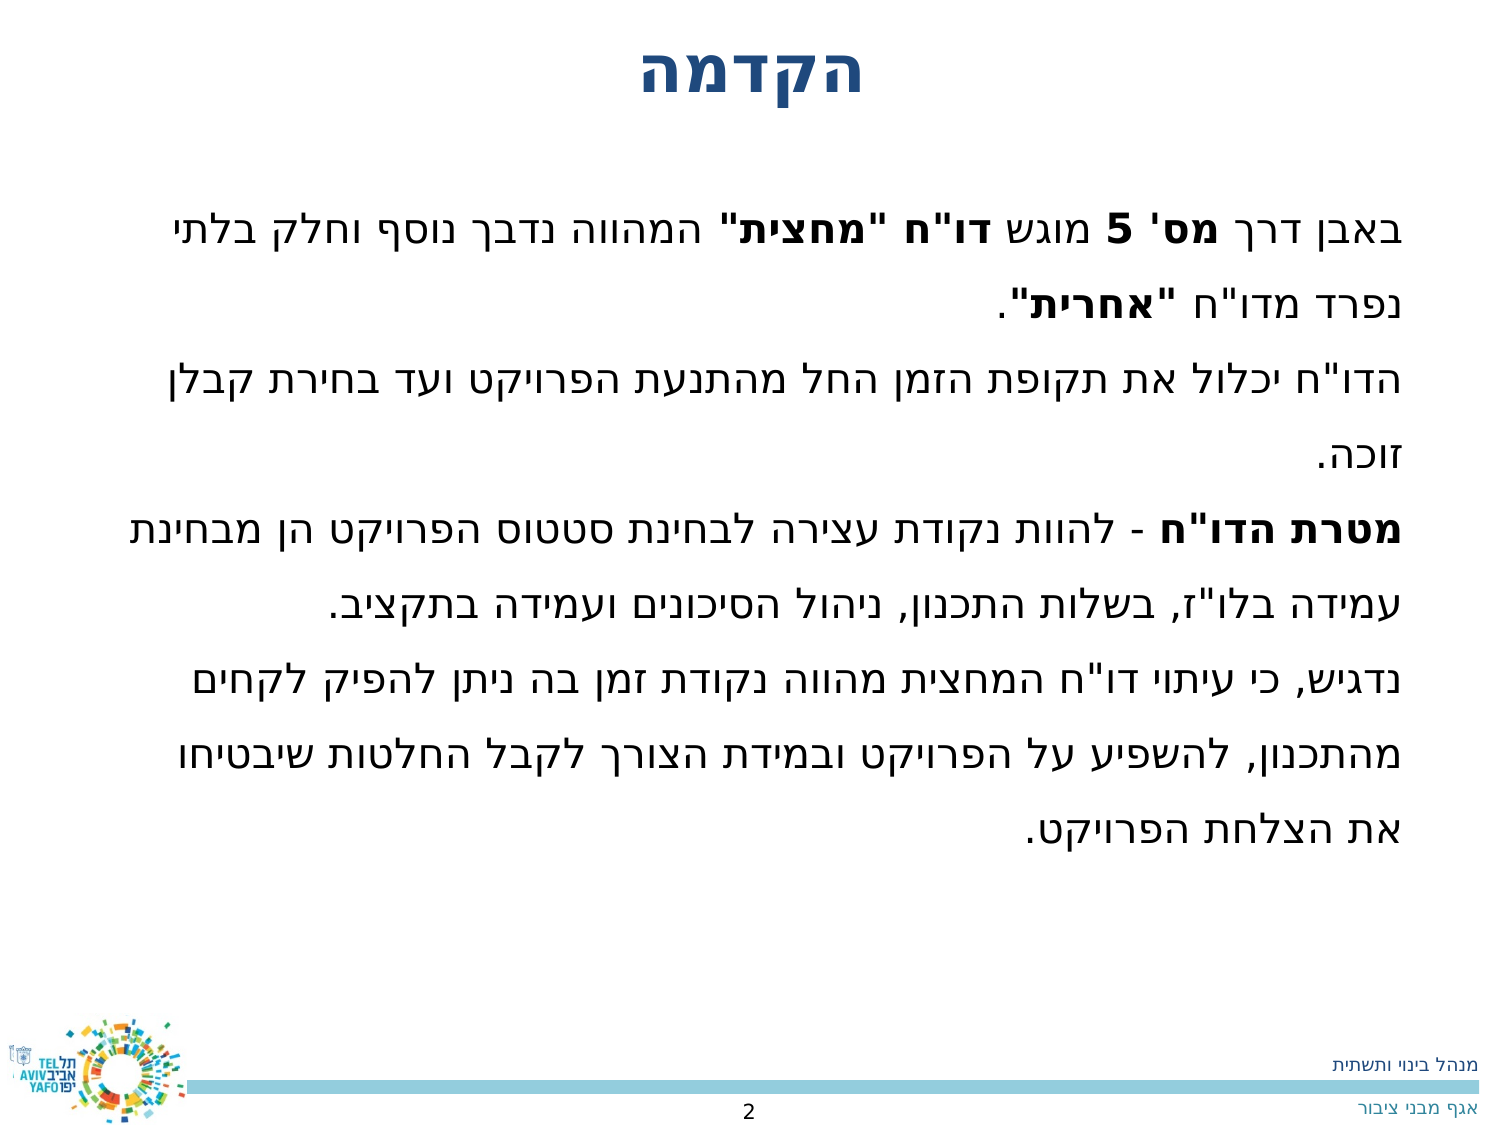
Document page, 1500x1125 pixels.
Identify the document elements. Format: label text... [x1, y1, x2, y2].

text_box הקדמה [348, 13, 1157, 118]
text_box באבן דרך מס' 5 מוגש דו"ח "מחצית" המהווה נדבך נוסף וחלק בלתי נפרד מדו"ח "אחרית". הדו"ח יכלול את תקופת הזמן החל מהתנעת הפרויקט ועד בחירת קבלן זוכה. מטרת הדו"ח - להוות נקודת עצירה לבחינת סטטוס הפרויקט הן מבחינת עמידה בלו"ז, בשלות התכנון, ניהול הסיכונים ועמידה בתקציב. נדגיש, כי עיתוי דו"ח המחצית מהווה נקודת זמן בה ניתן להפיק לקחים מהתכנון, להשפיע על הפרויקט ובמידת הצורך לקבל החלטות שיבטיחו את הצלחת הפרויקט. [98, 169, 1494, 860]
picture [7, 1013, 188, 1125]
